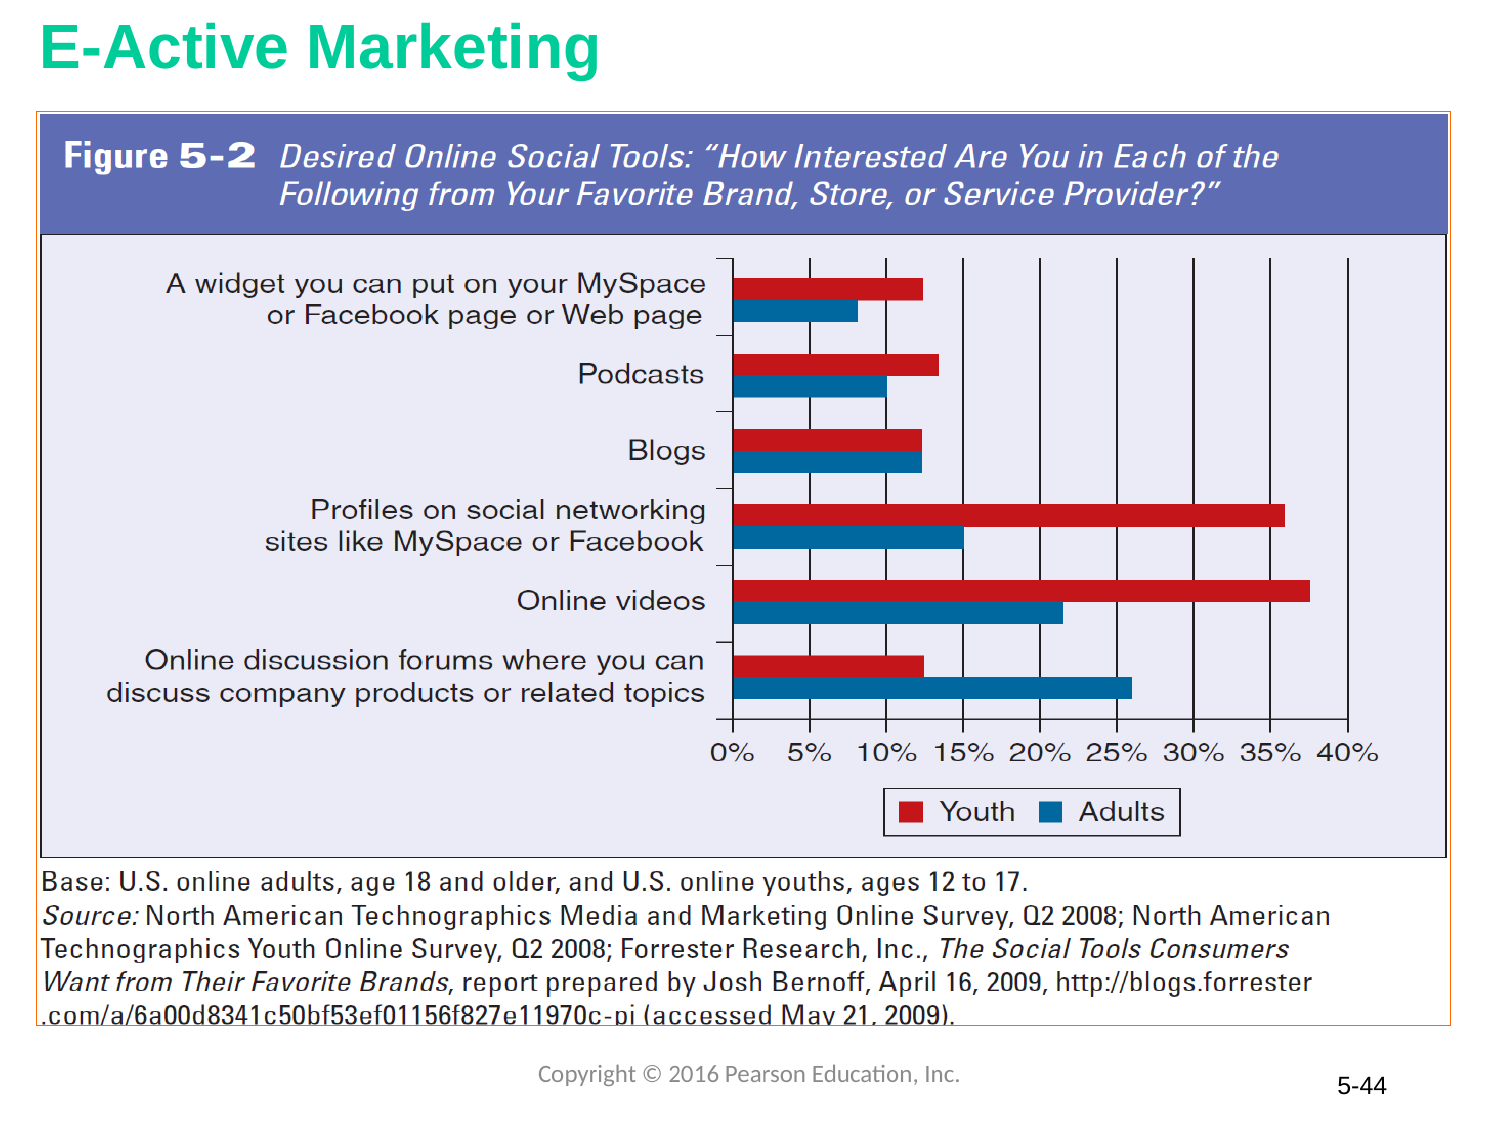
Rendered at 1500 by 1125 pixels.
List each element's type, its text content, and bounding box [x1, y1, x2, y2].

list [37, 112, 1451, 1026]
title E-Active Marketing [24, 0, 1375, 138]
footer Copyright © 2016 Pearson Education, Inc. [512, 1042, 988, 1103]
